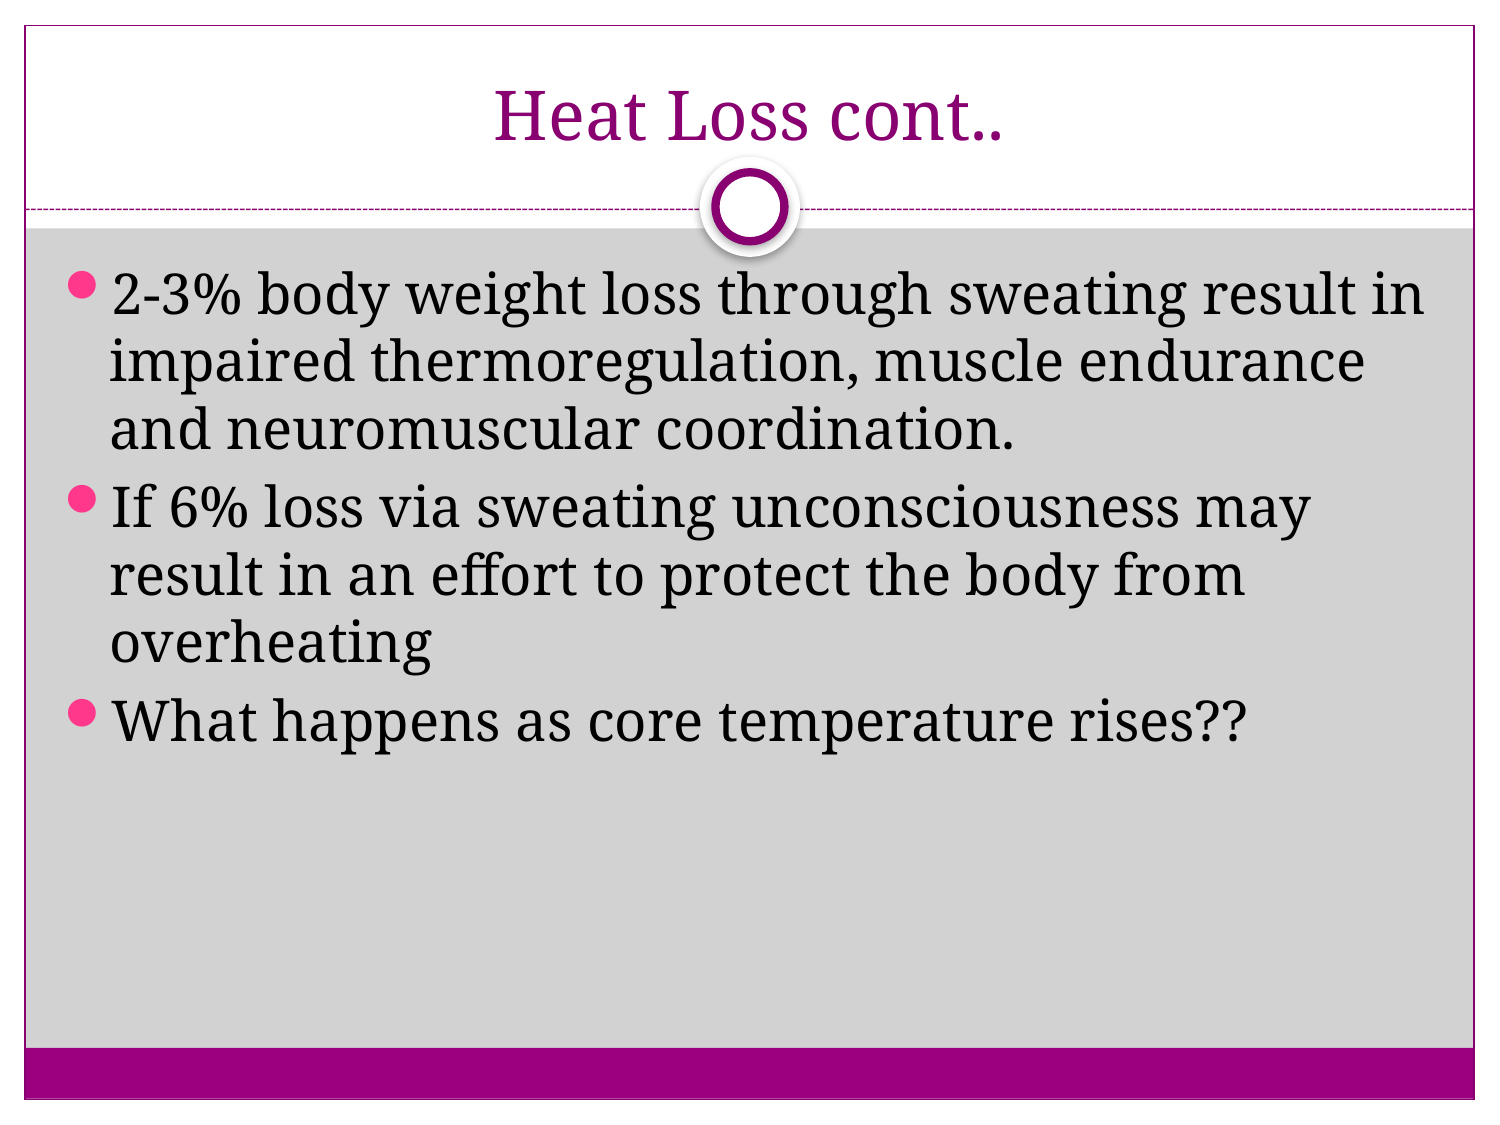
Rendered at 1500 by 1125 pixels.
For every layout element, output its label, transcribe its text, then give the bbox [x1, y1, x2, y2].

title Heat Loss cont.. [49, 37, 1450, 162]
list 2-3% body weight loss through sweating result in impaired thermoregulation, muscle endurance and neuromuscular coordination. If 6% loss via sweating unconsciousness may result in an effort to protect the body from overheating What happens as core temperature rises?? [49, 250, 1445, 1001]
